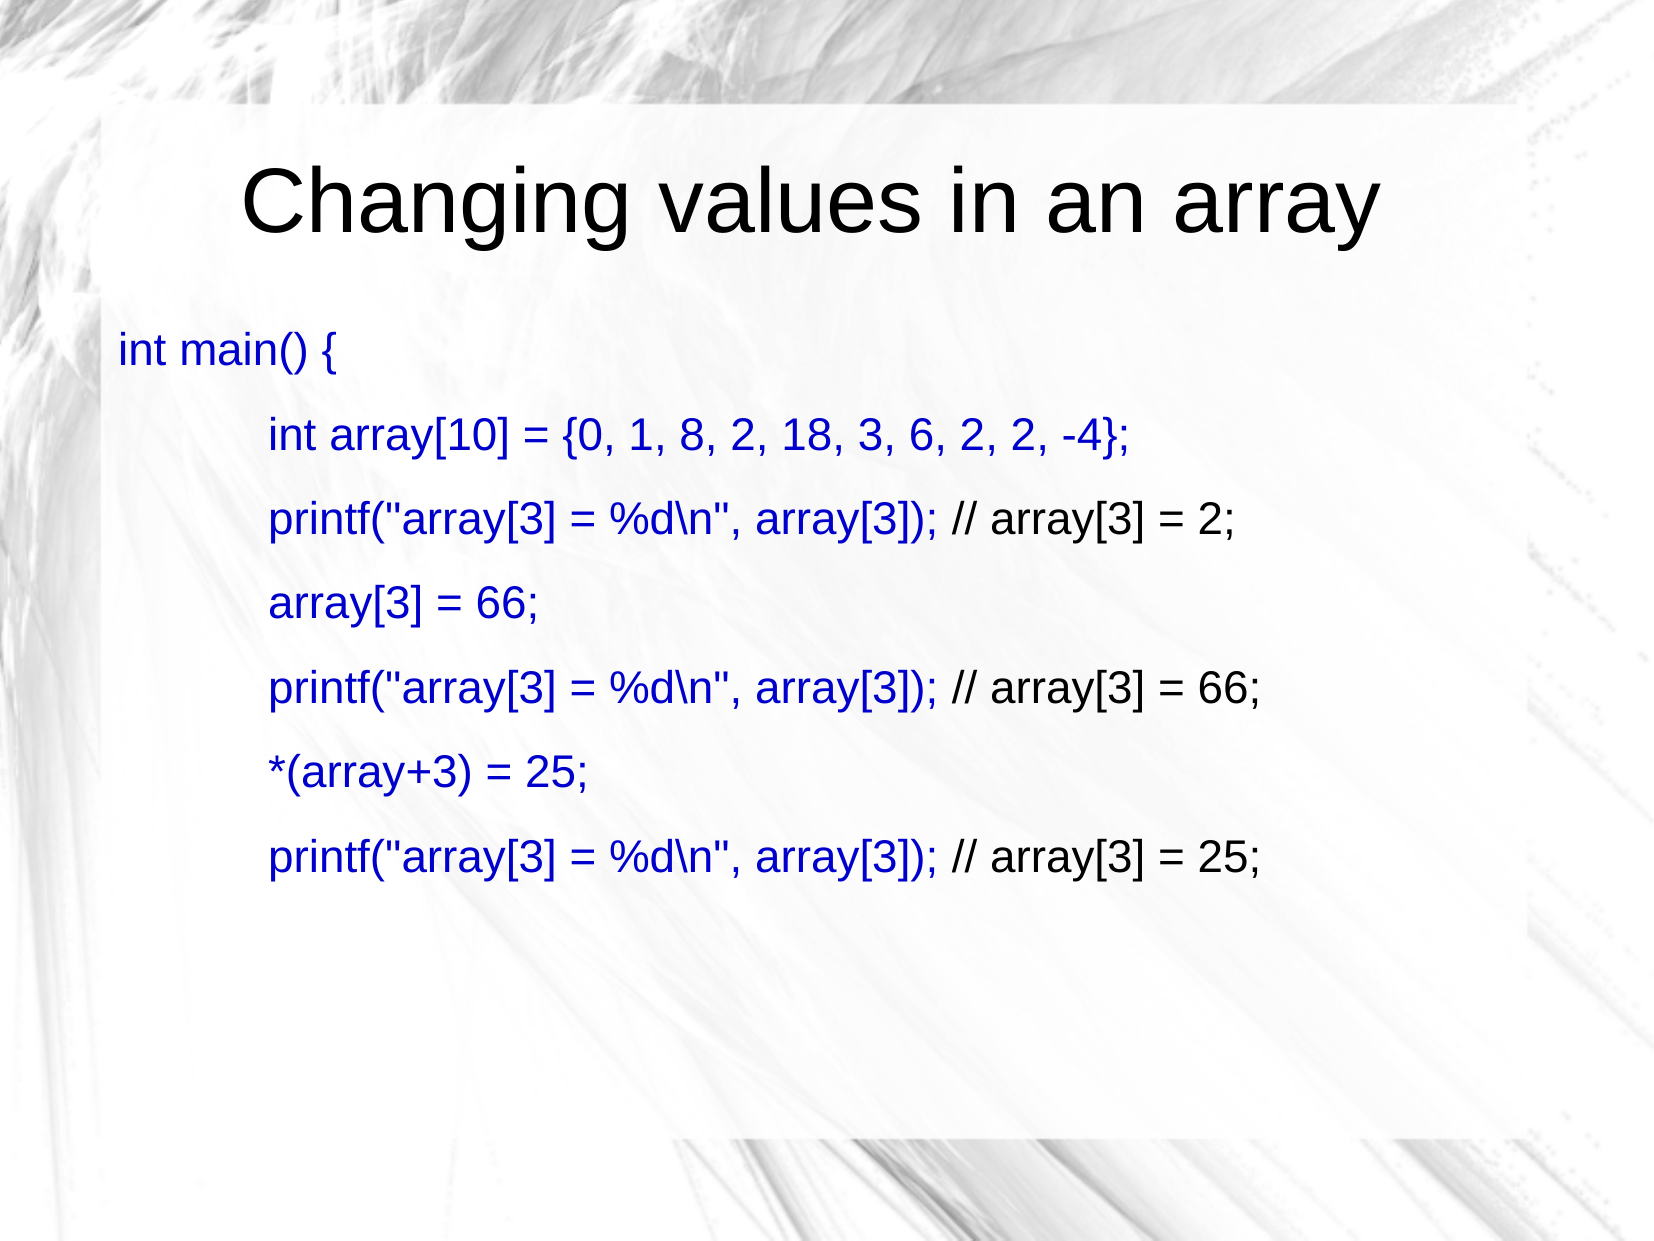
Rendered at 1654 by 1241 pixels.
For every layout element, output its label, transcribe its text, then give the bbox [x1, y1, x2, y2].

title Changing values in an array [118, 112, 1506, 281]
picture [0, 0, 1654, 1241]
list int main() { int array[10] = {0, 1, 8, 2, 18, 3, 6, 2, 2, -4}; printf("array[3] = %d\n", array[3]); // array[3] = 2; array[3] = 66; printf("array[3] = %d\n", array[3]); // array[3] = 66; *(array+3) = 25; printf("array[3] = %d\n", array[3]); // array[3] = 25; [118, 319, 1571, 1109]
